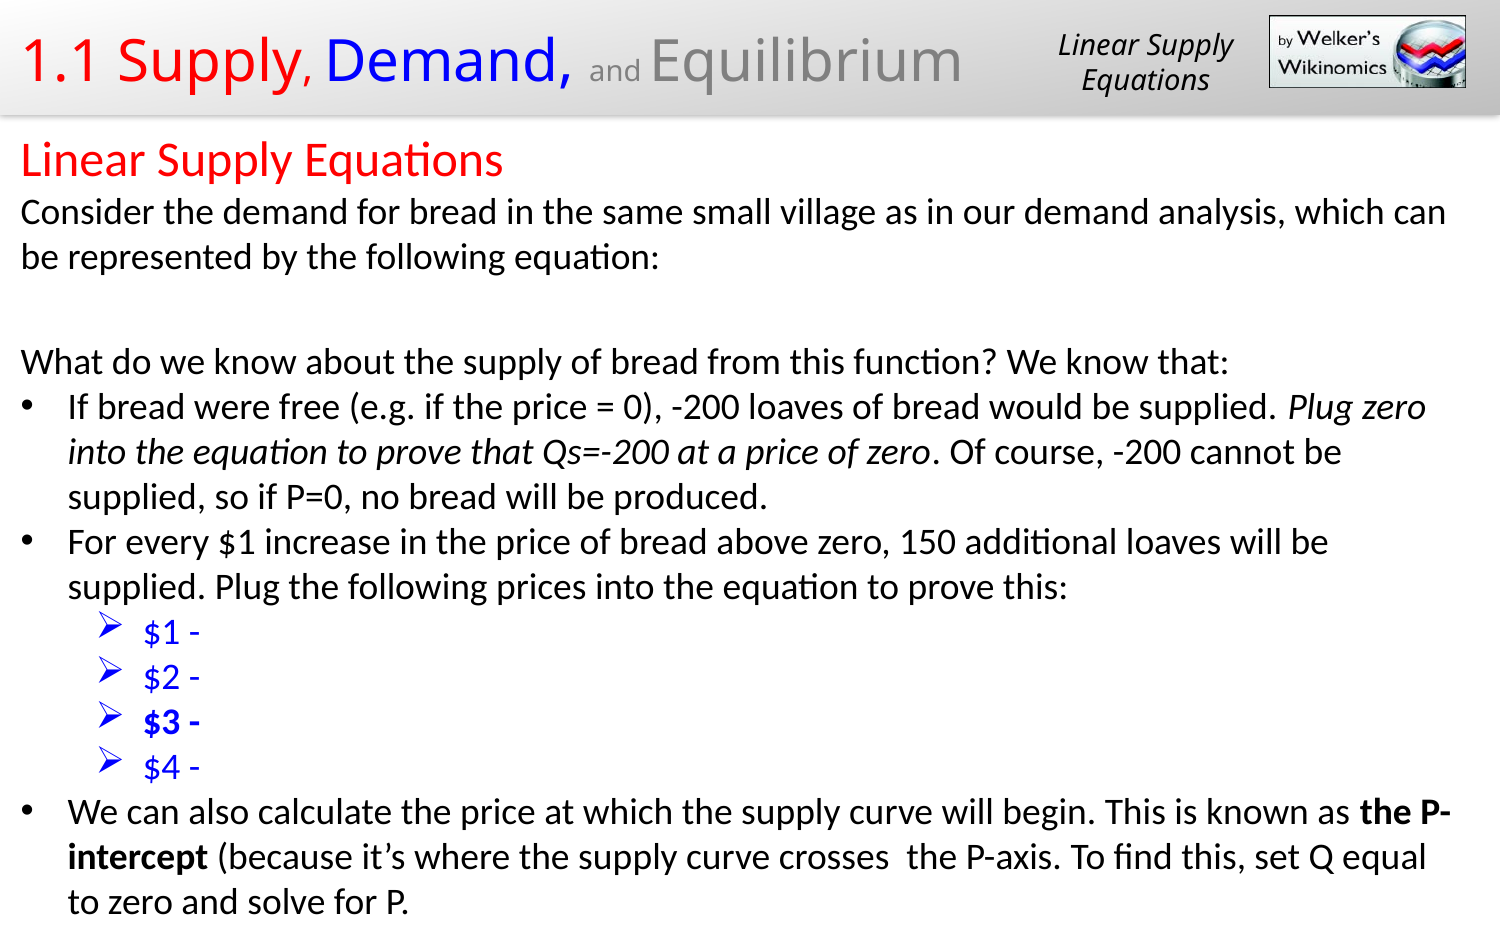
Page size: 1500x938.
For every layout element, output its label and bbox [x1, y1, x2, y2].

text_box [0, 0, 1500, 115]
